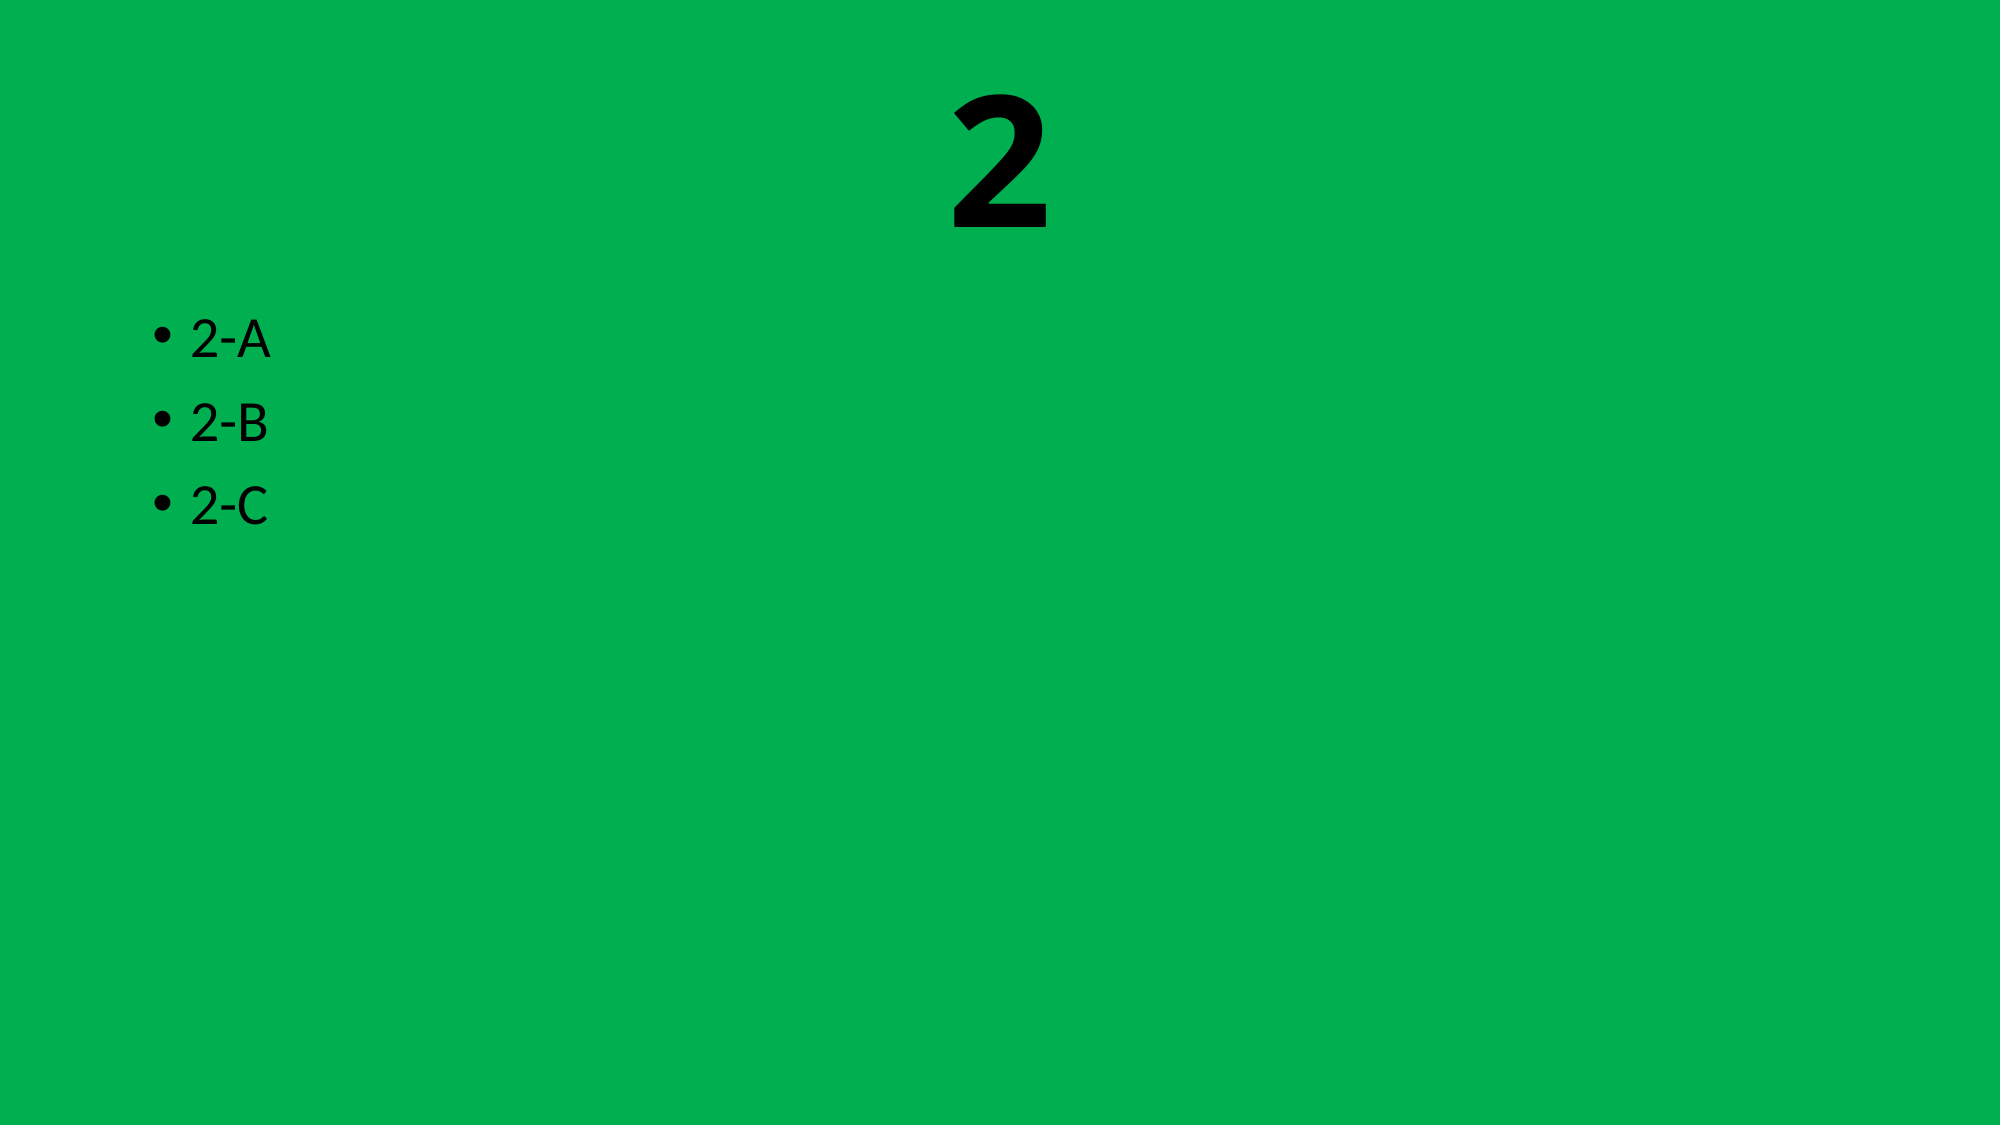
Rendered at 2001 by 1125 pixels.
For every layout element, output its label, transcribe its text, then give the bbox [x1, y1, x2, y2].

list 2-A 2-B 2-C [137, 299, 1863, 1014]
title 2 [137, 59, 1863, 278]
